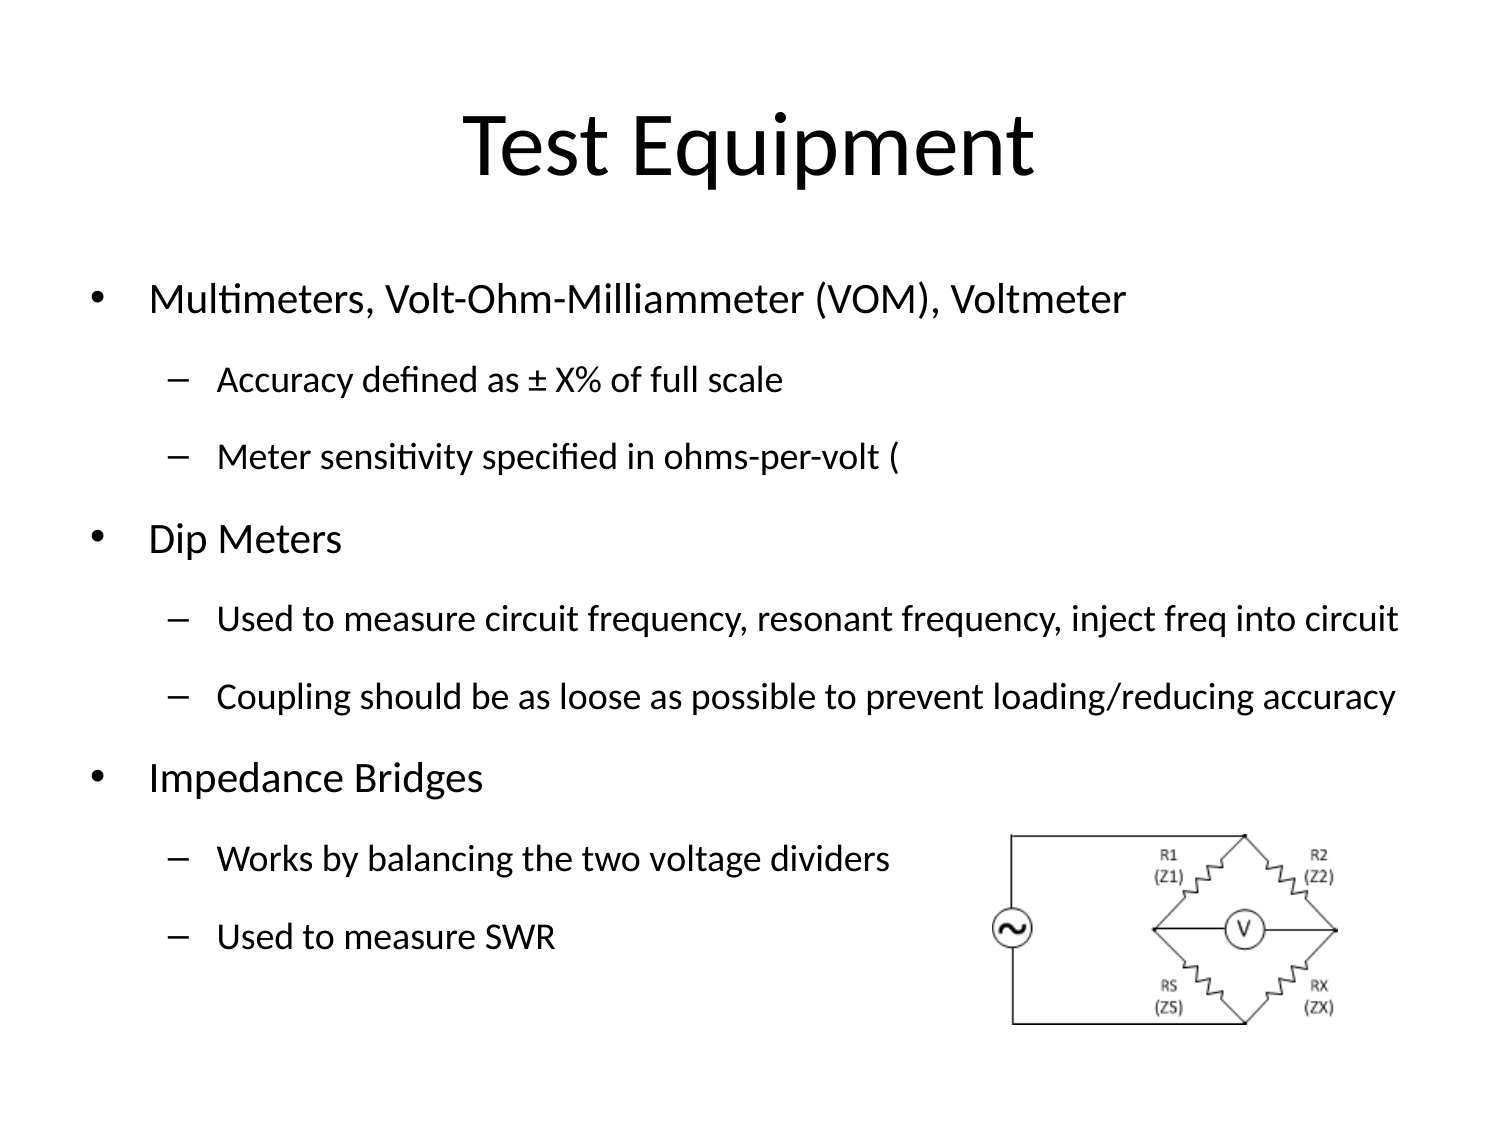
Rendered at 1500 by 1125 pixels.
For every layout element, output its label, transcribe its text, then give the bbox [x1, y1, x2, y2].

picture [991, 834, 1338, 1026]
title Test Equipment [75, 45, 1425, 233]
